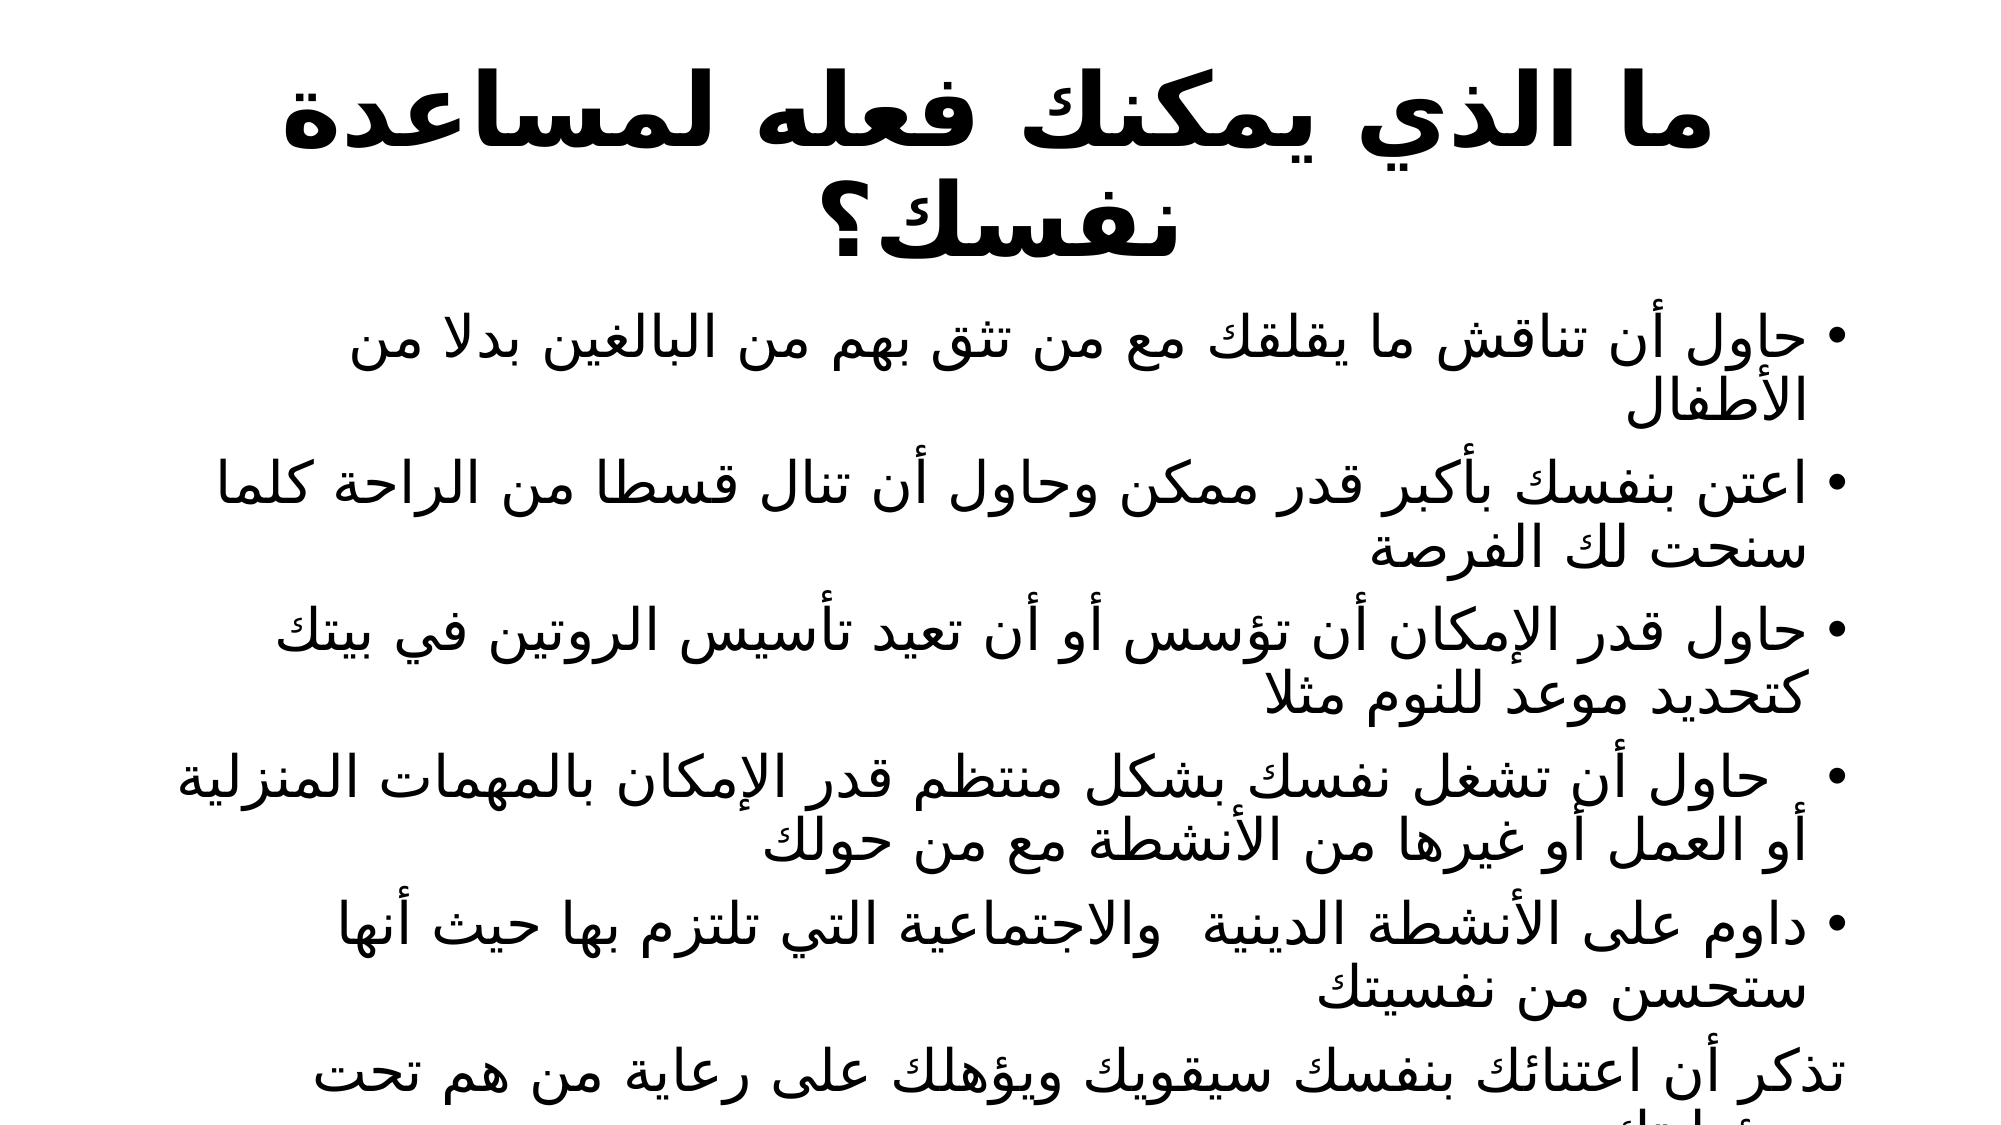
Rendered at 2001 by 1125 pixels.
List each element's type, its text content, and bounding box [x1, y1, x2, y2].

title ما الذي يمكنك فعله لمساعدة نفسك؟ [137, 59, 1863, 278]
list حاول أن تناقش ما يقلقك مع من تثق بهم من البالغين بدلا من الأطفال اعتن بنفسك بأكبر قدر ممكن وحاول أن تنال قسطا من الراحة كلما سنحت لك الفرصة حاول قدر الإمكان أن تؤسس أو أن تعيد تأسيس الروتين في بيتك كتحديد موعد للنوم مثلا حاول أن تشغل نفسك بشكل منتظم قدر الإمكان بالمهمات المنزلية أو العمل أو غيرها من الأنشطة مع من حولك داوم على الأنشطة الدينية والاجتماعية التي تلتزم بها حيث أنها ستحسن من نفسيتك تذكر أن اعتنائك بنفسك سيقويك ويؤهلك على رعاية من هم تحت مسؤوليتك [137, 299, 1863, 1014]
